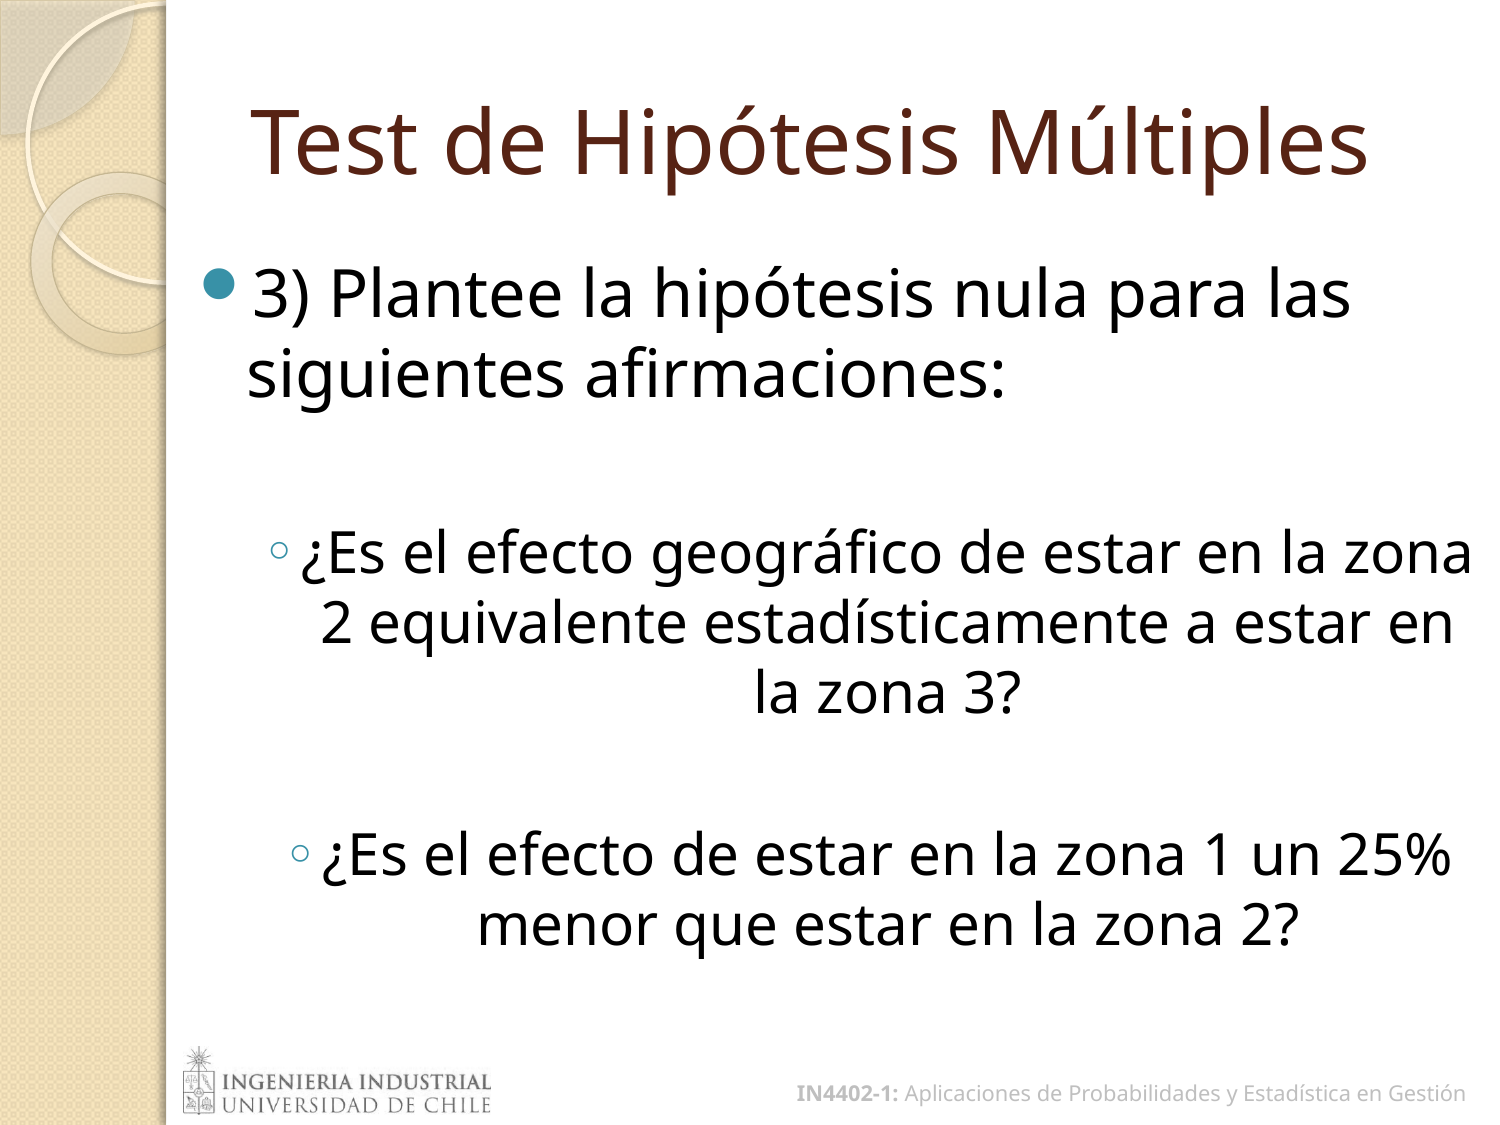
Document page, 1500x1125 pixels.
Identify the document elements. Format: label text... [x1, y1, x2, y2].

picture [183, 1071, 491, 1115]
title Test de Hipótesis Múltiples [235, 45, 1466, 233]
list 3) Plantee la hipótesis nula para las siguientes afirmaciones: ¿Es el efecto geográfico de estar en la zona 2 equivalente estadísticamente a estar en la zona 3? ¿Es el efecto de estar en la zona 1 un 25% menor que estar en la zona 2? [171, 243, 1500, 1071]
